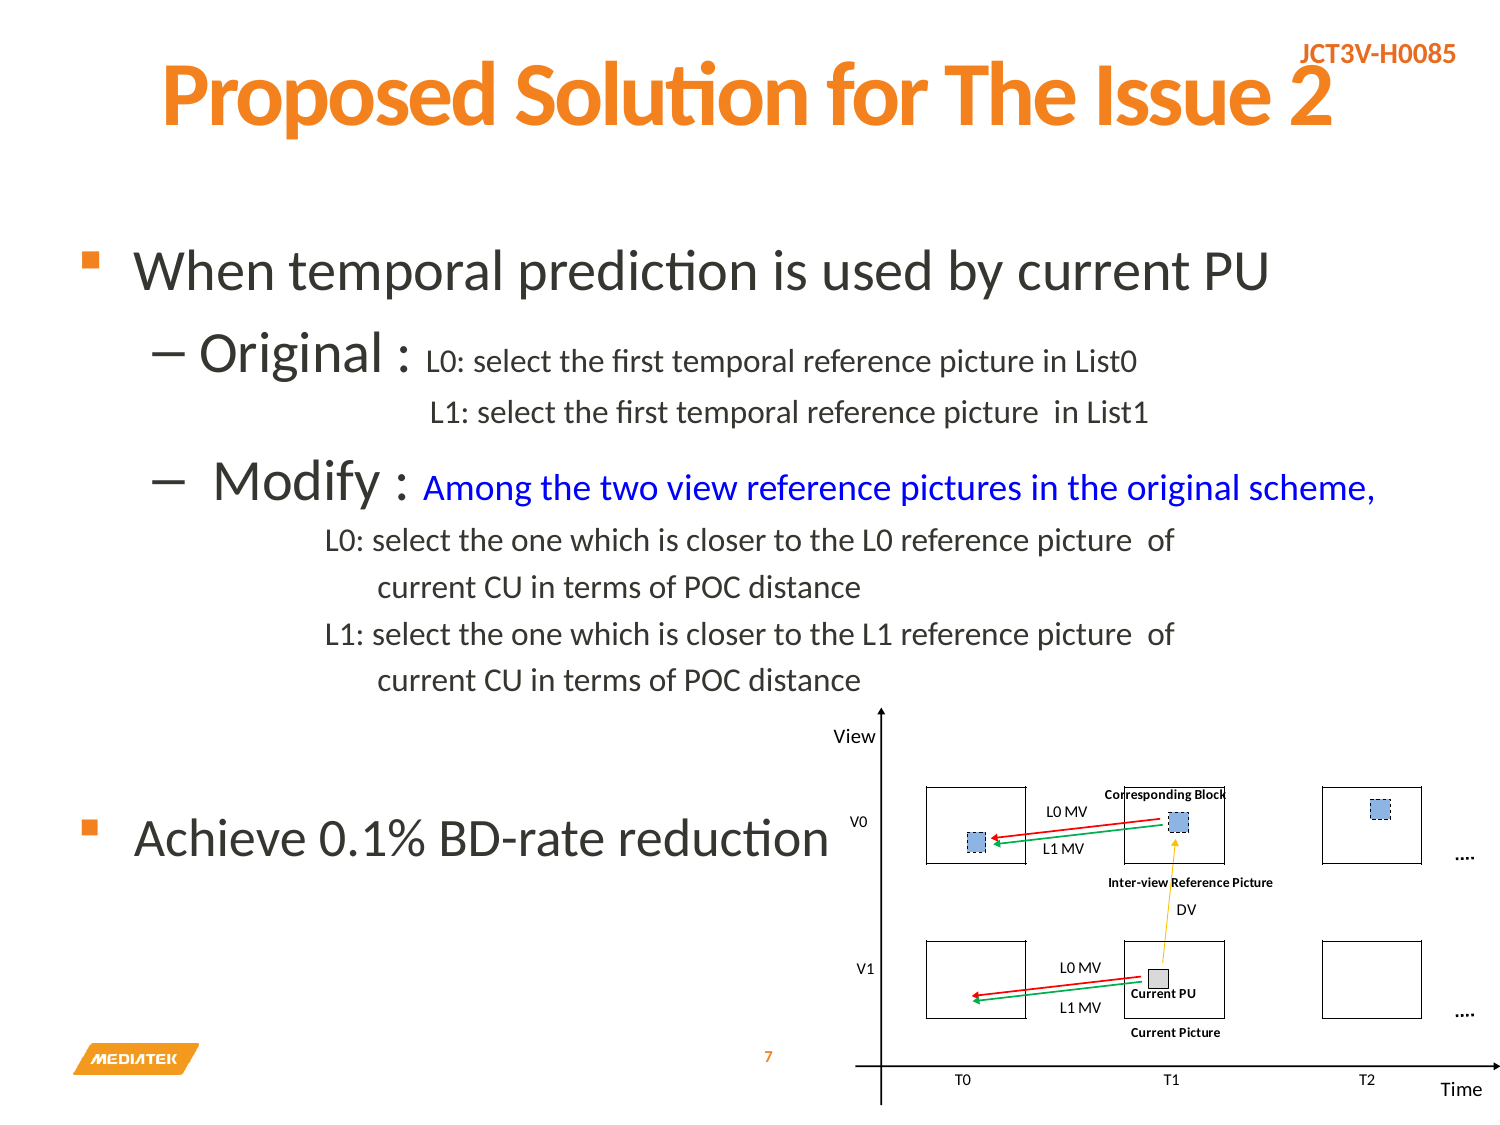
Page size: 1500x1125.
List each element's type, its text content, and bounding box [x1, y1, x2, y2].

picture [820, 697, 1500, 1107]
picture [73, 1050, 199, 1075]
title Proposed Solution for The Issue 2 [87, 47, 1410, 200]
slide_number 7 [711, 1022, 788, 1089]
list When temporal prediction is used by current PU Original : L0: select the first temporal reference picture in List0 L1: select the first temporal reference picture in List1 Modify : Among the two view reference pictures in the original scheme, L0: select the one which is closer to the L0 reference picture of current CU in terms of POC distance L1: select the one which is closer to the L1 reference picture of current CU in terms of POC distance Achieve 0.1% BD-rate reduction [62, 224, 1424, 1050]
